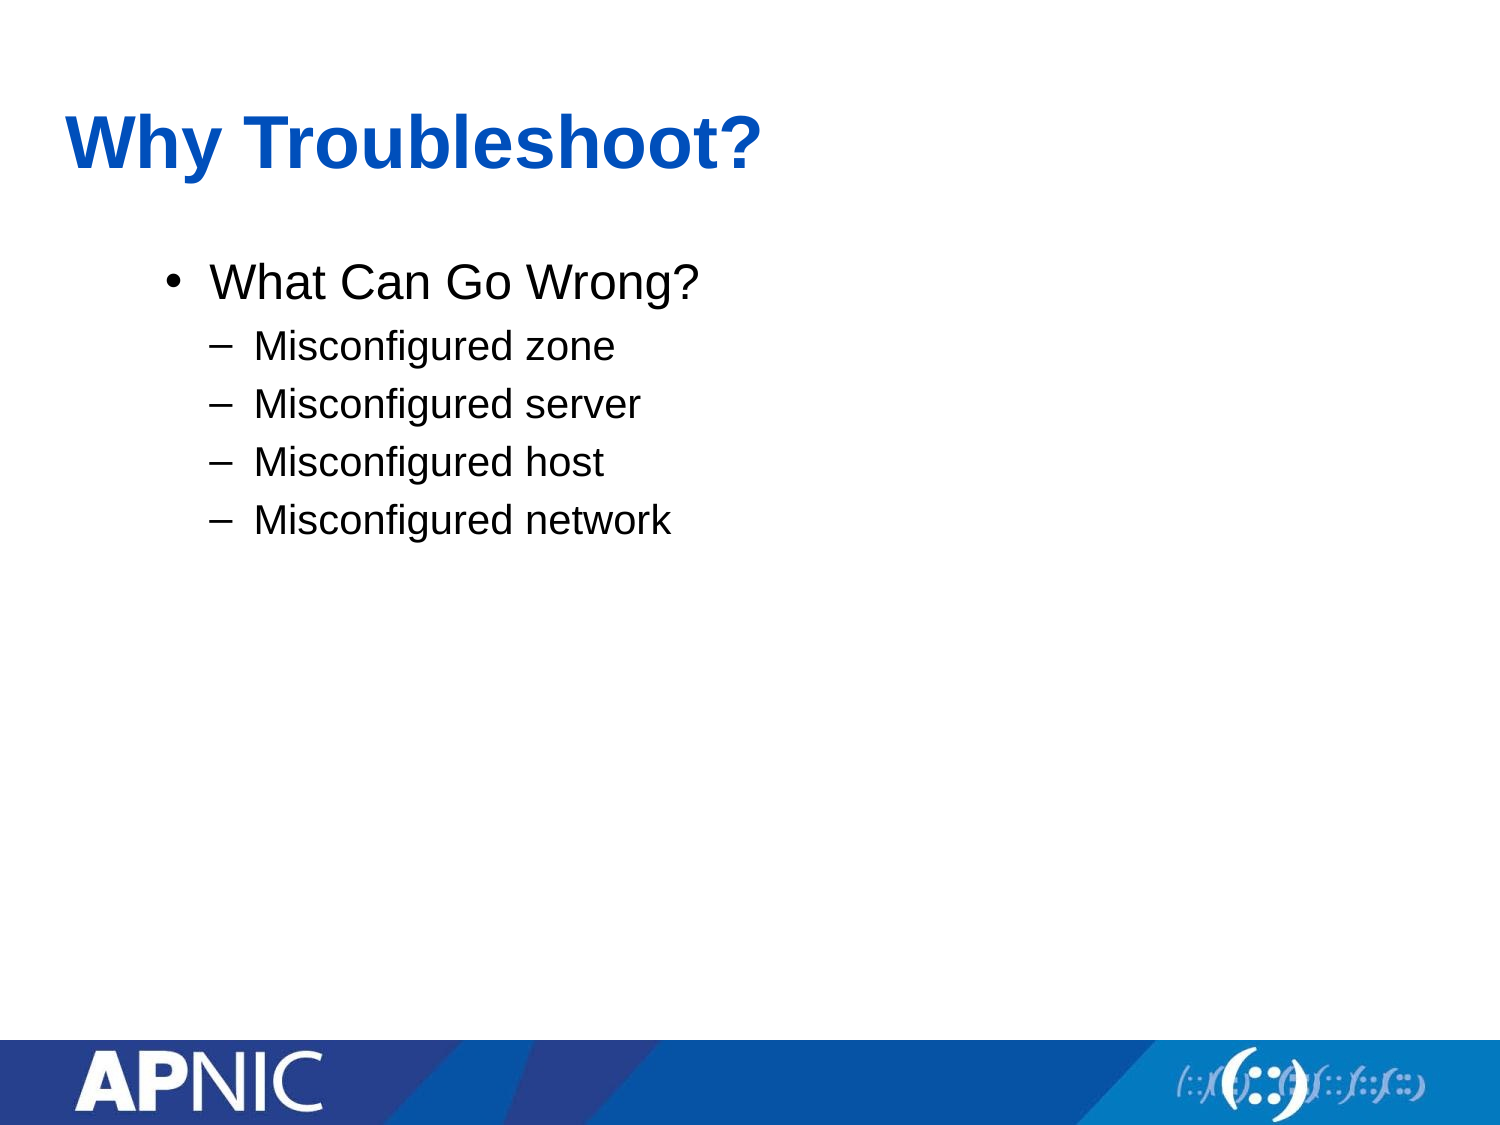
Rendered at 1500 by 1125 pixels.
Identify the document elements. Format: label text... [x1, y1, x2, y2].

list What Can Go Wrong? Misconfigured zone Misconfigured server Misconfigured host Misconfigured network [164, 249, 1390, 1063]
picture [0, 1040, 1500, 1125]
title Why Troubleshoot? [64, 45, 1436, 233]
